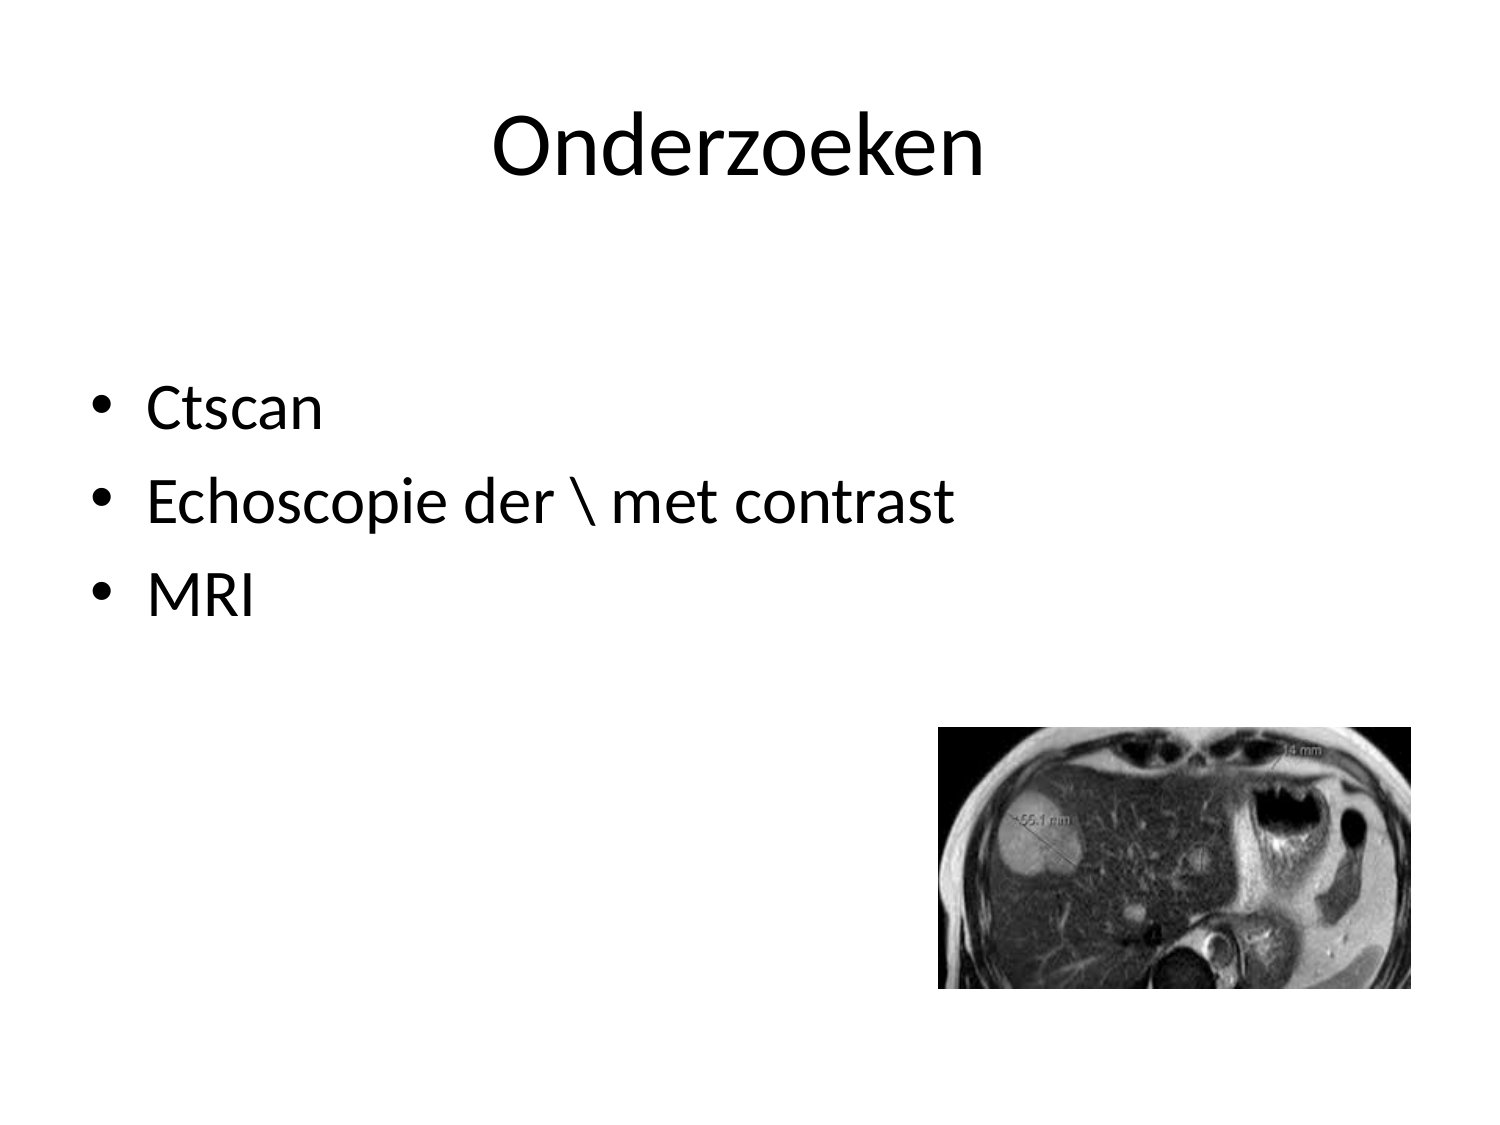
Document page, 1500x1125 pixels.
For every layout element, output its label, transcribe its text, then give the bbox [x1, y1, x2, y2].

title Onderzoeken [75, 45, 1425, 233]
list Ctscan Echoscopie der \ met contrast MRI [75, 262, 1425, 1005]
picture [938, 727, 1411, 990]
